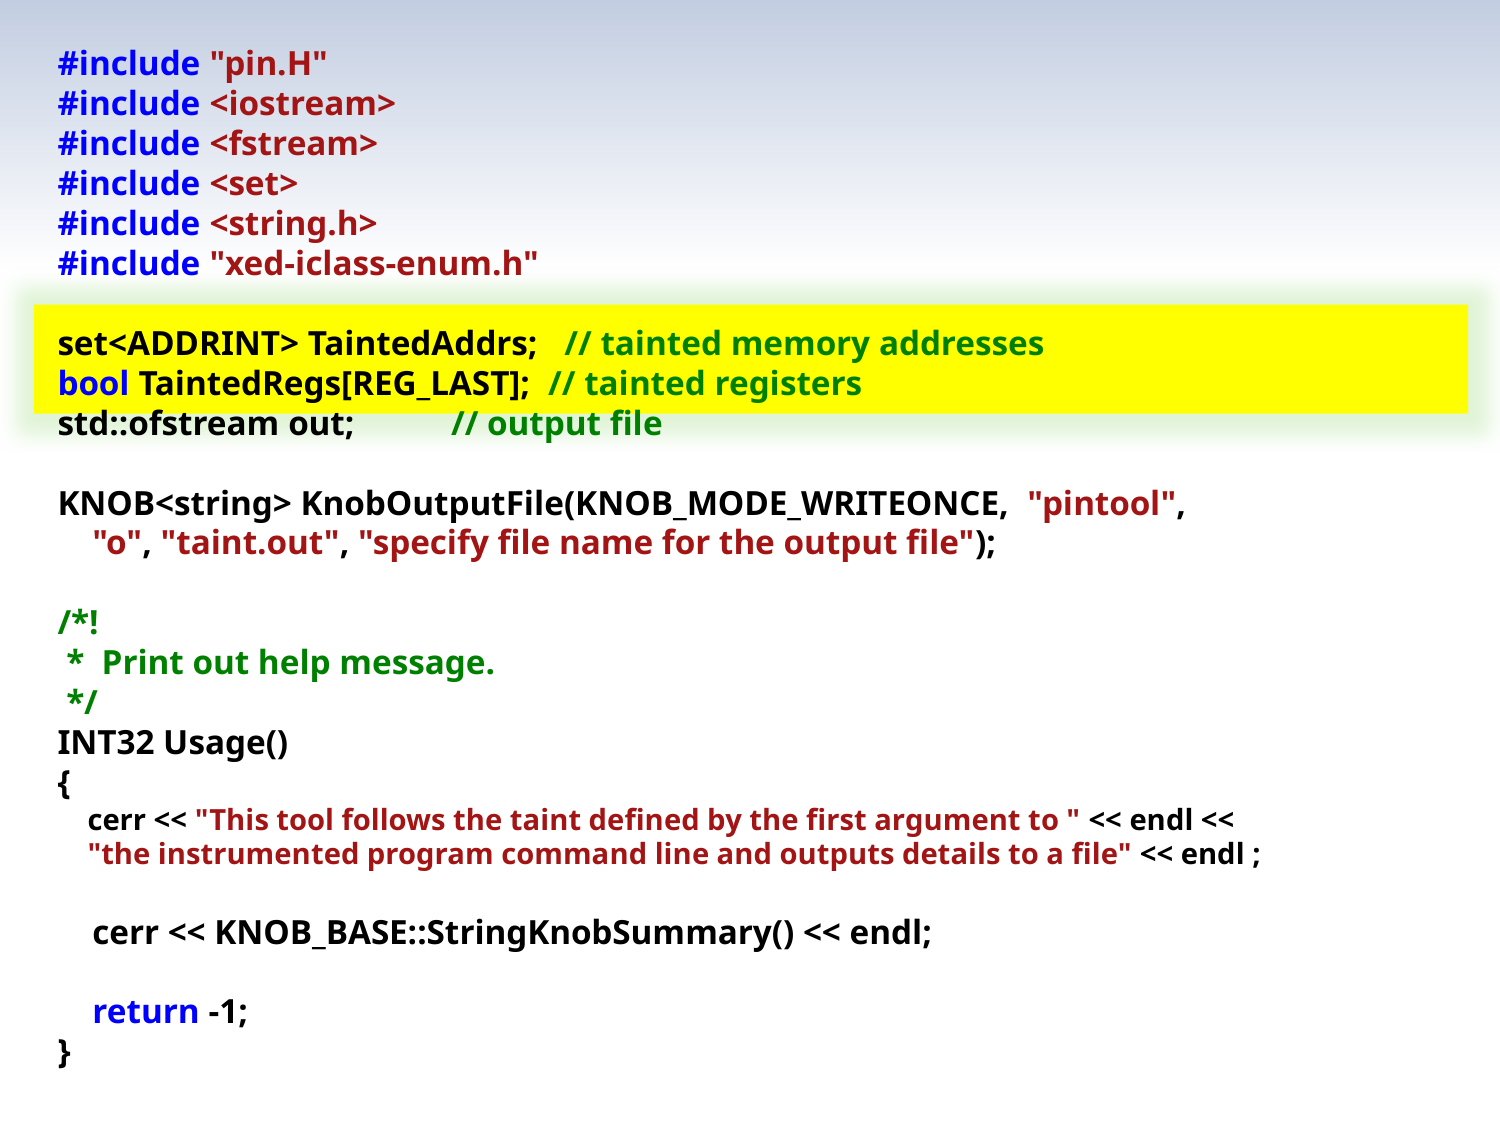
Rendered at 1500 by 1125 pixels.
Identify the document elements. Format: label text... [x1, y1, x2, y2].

text_box [33, 304, 42, 414]
text_box #include "pin.H" #include <iostream> #include <fstream> #include <set> #include <string.h> #include "xed-iclass-enum.h" set<ADDRINT> TaintedAddrs; // tainted memory addresses bool TaintedRegs[REG_LAST]; // tainted registers std::ofstream out; // output file KNOB<string> KnobOutputFile(KNOB_MODE_WRITEONCE, "pintool", "o", "taint.out", "specify file name for the output file"); /*! * Print out help message. */ INT32 Usage() { cerr << "This tool follows the taint defined by the first argument to " << endl << "the instrumented program command line and outputs details to a file" << endl ; cerr << KNOB_BASE::StringKnobSummary() << endl; return -1; } [42, 35, 1500, 1078]
